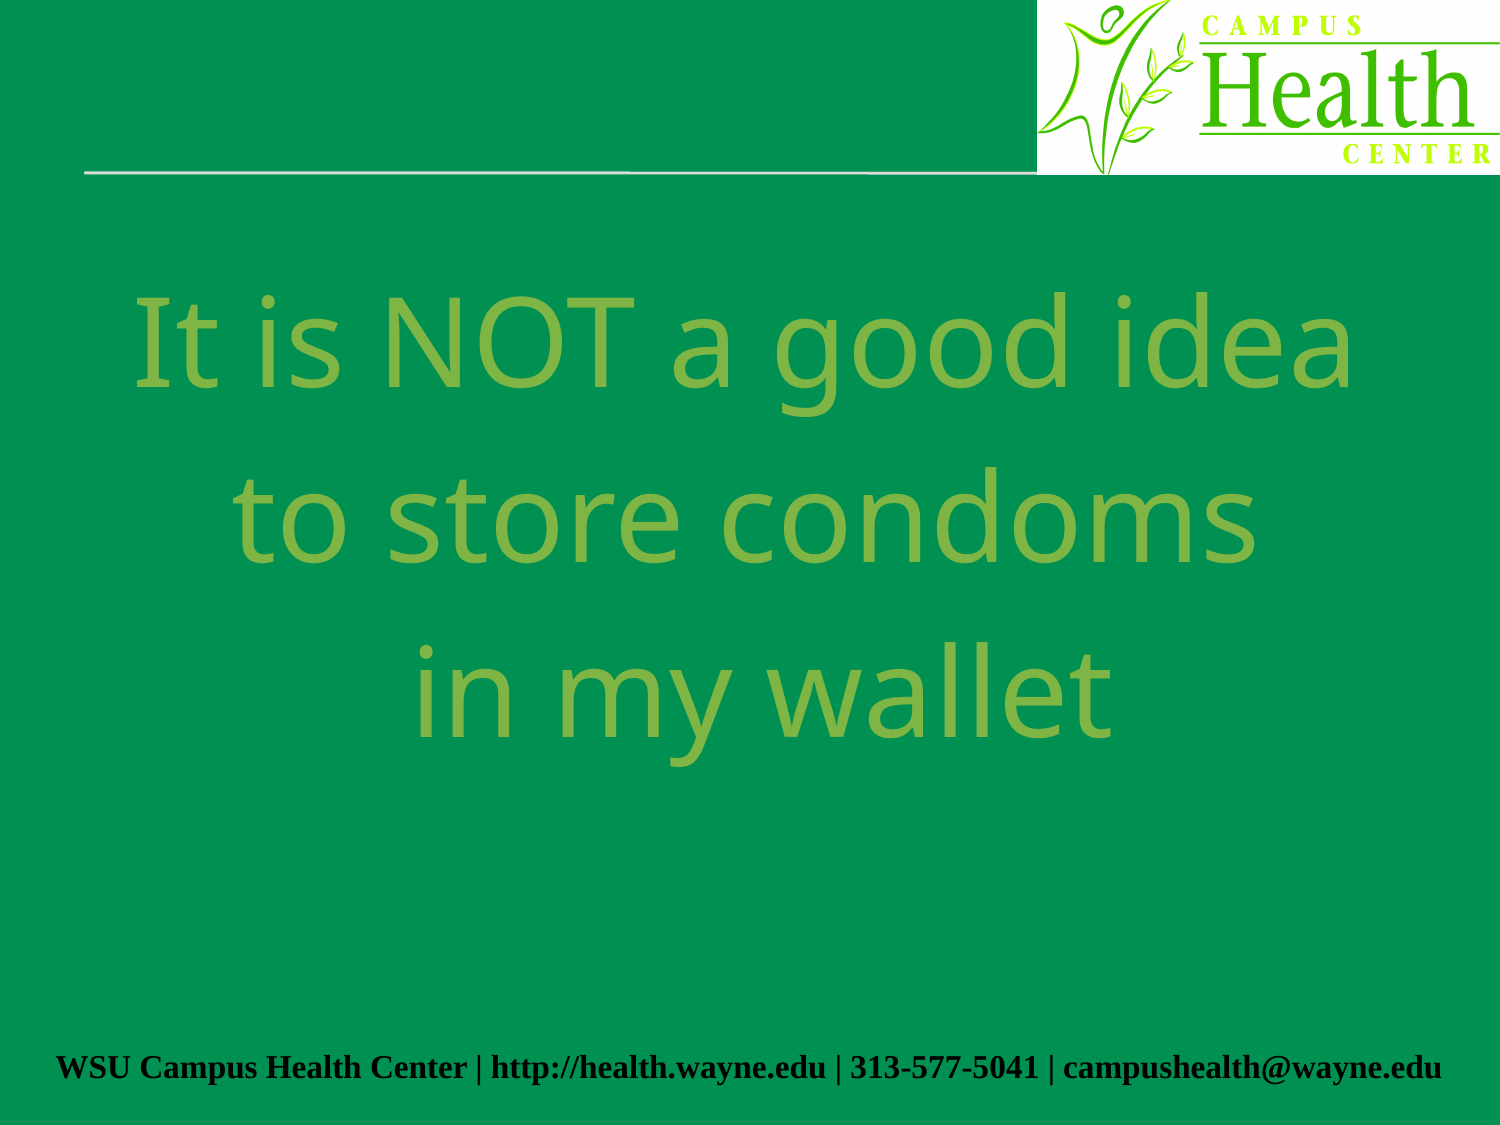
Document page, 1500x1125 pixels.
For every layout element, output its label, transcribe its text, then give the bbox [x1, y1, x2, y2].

footer WSU Campus Health Center | http://health.wayne.edu | 313-577-5041 | campushealth@wayne.edu [0, 1037, 1500, 1125]
picture [1037, 0, 1500, 176]
list It is NOT a good idea to store condoms in my wallet [50, 254, 1475, 538]
